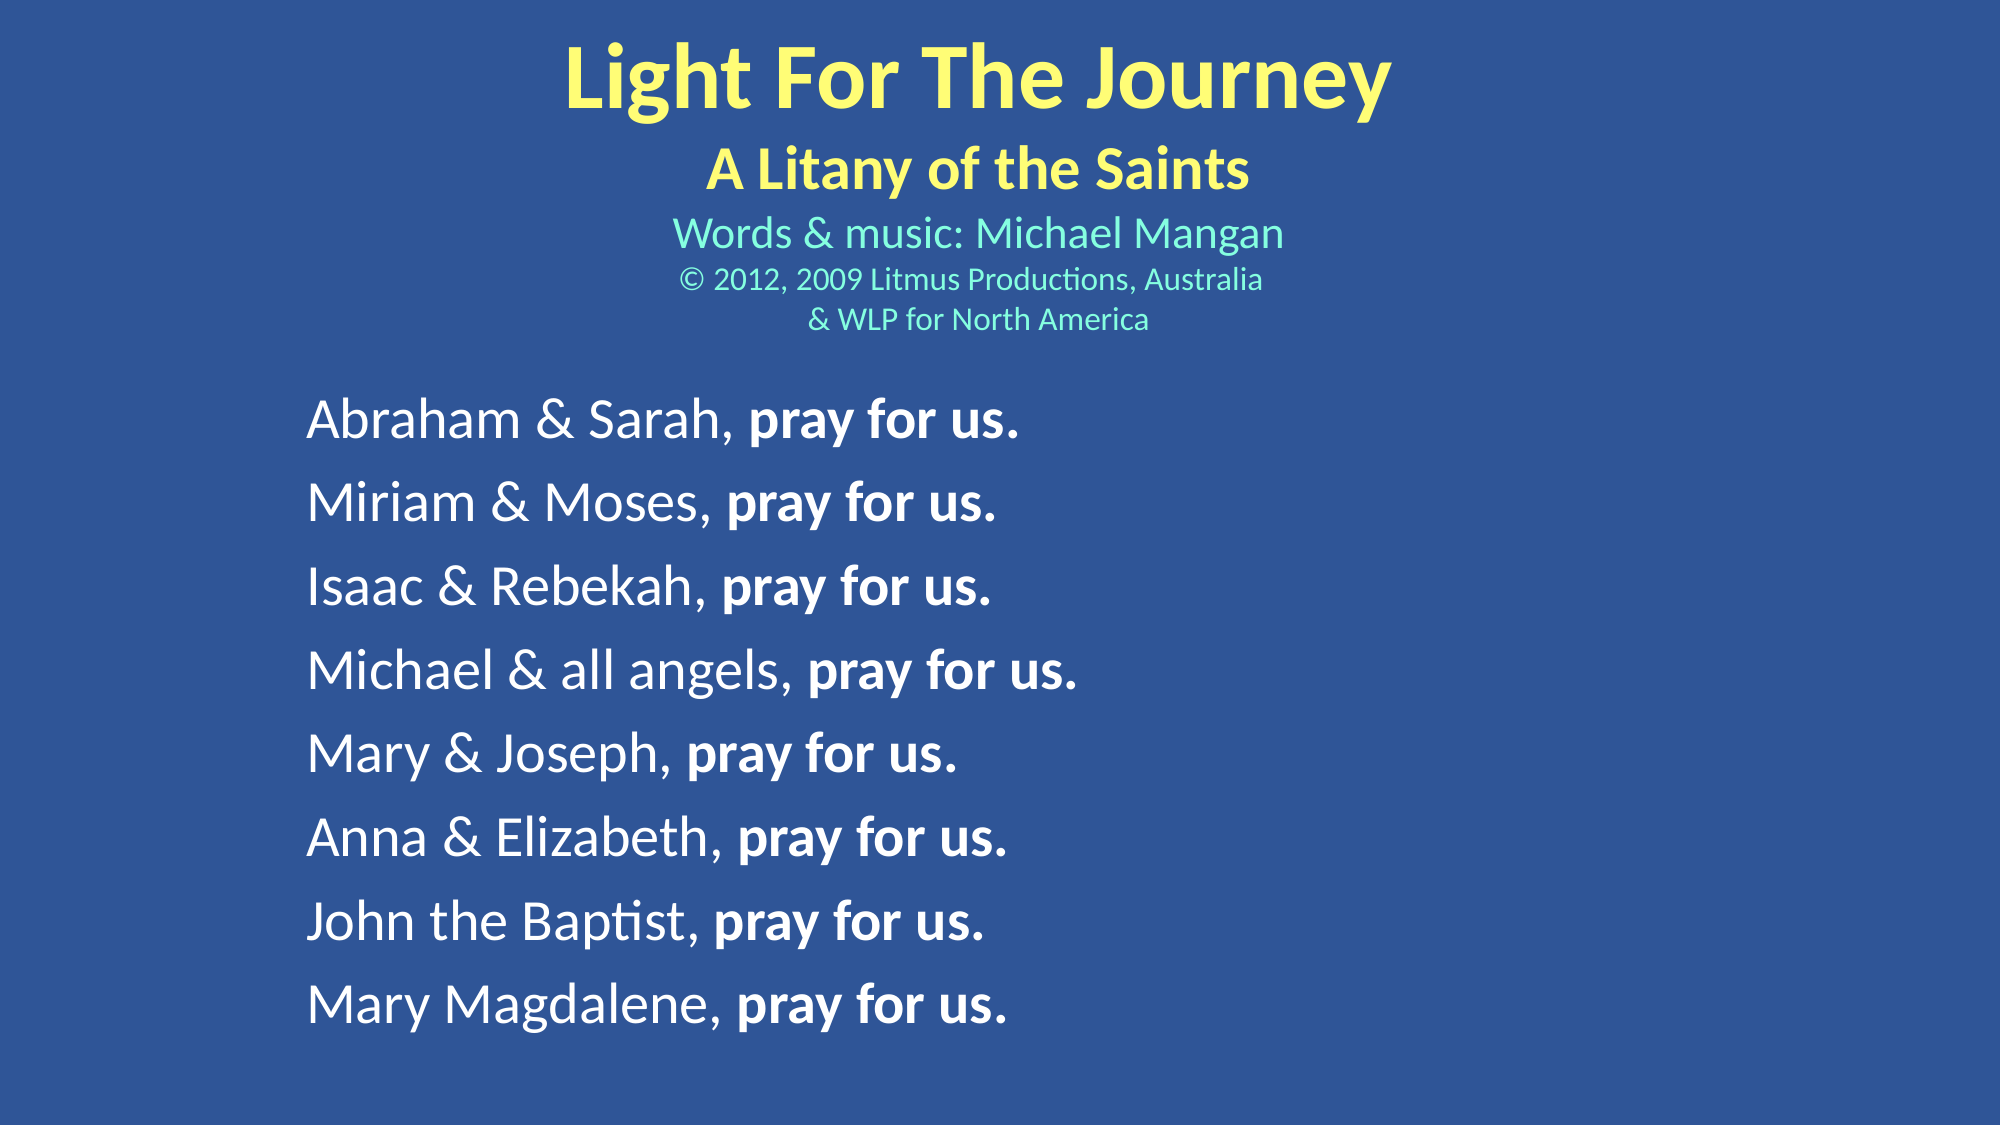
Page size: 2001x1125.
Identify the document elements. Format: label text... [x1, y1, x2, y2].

list Abraham & Sarah, pray for us. Miriam & Moses, pray for us. Isaac & Rebekah, pray for us. Michael & all angels, pray for us. Mary & Joseph, pray for us. Anna & Elizabeth, pray for us. John the Baptist, pray for us. Mary Magdalene, pray for us. [291, 380, 1667, 1076]
text_box Light For The Journey A Litany of the Saints Words & music: Michael Mangan © 2012, 2009 Litmus Productions, Australia & WLP for North America [291, 16, 1667, 336]
